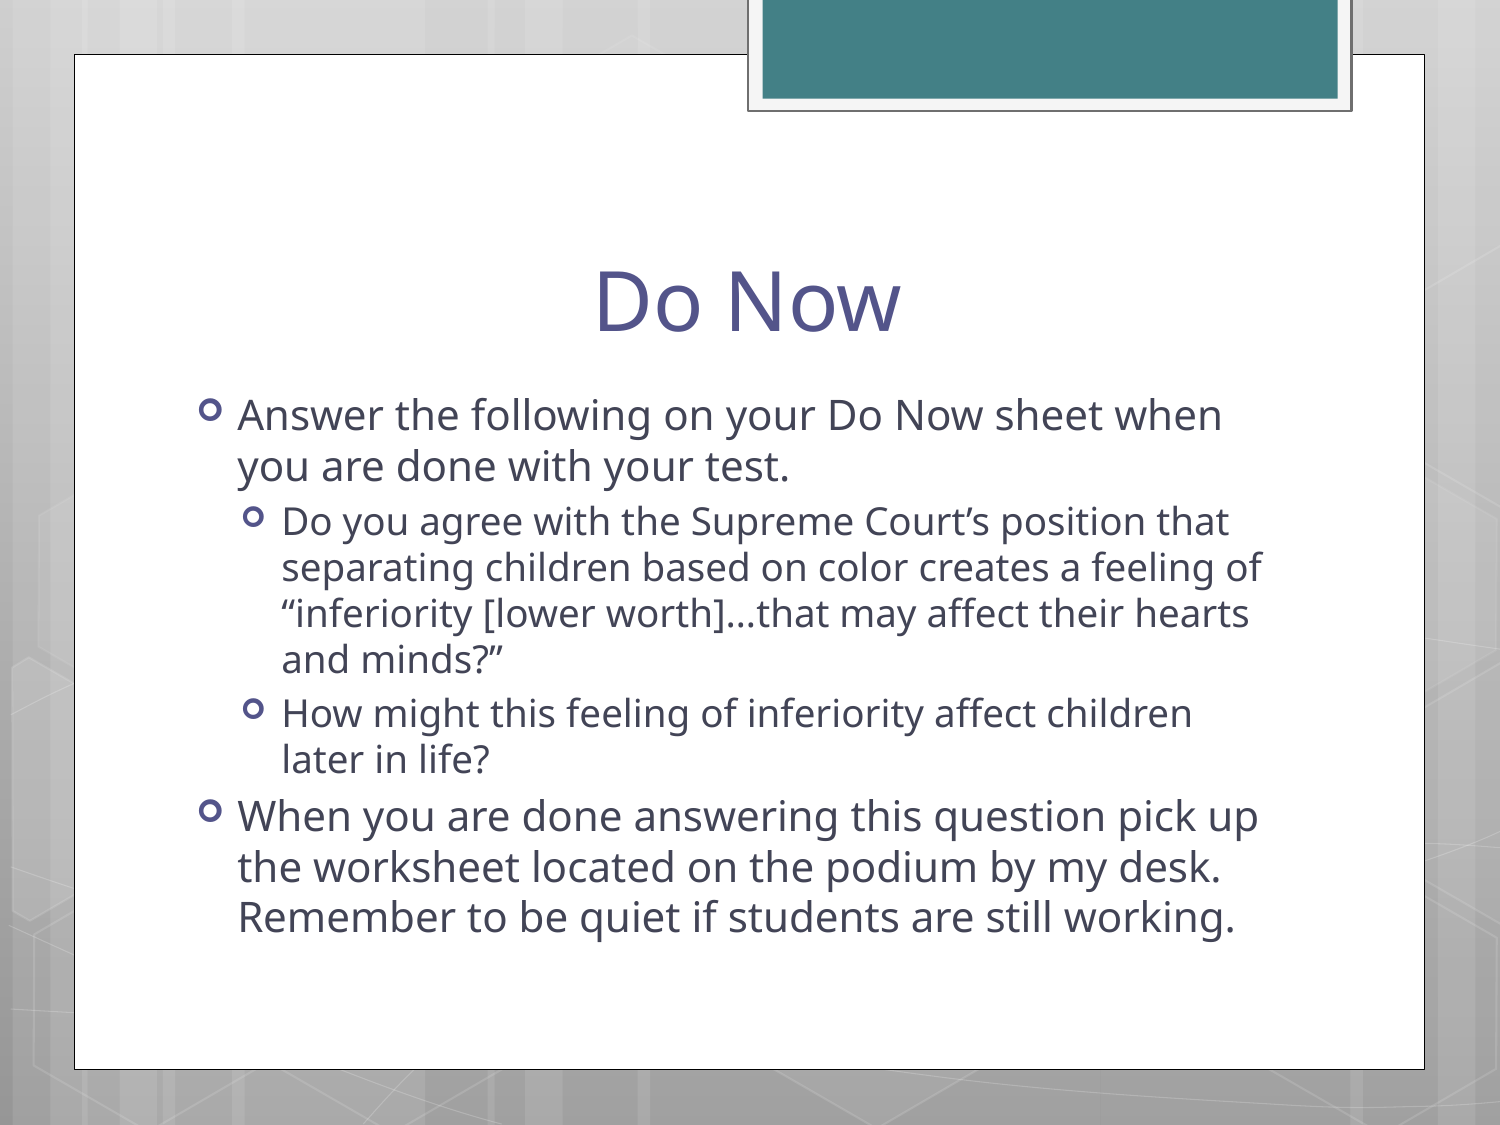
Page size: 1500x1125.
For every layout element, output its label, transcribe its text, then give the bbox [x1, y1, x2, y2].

title Do Now [171, 168, 1324, 357]
list Answer the following on your Do Now sheet when you are done with your test. Do you agree with the Supreme Court’s position that separating children based on color creates a feeling of “inferiority [lower worth]…that may affect their hearts and minds?” How might this feeling of inferiority affect children later in life? When you are done answering this question pick up the worksheet located on the podium by my desk. Remember to be quiet if students are still working. [171, 381, 1283, 957]
